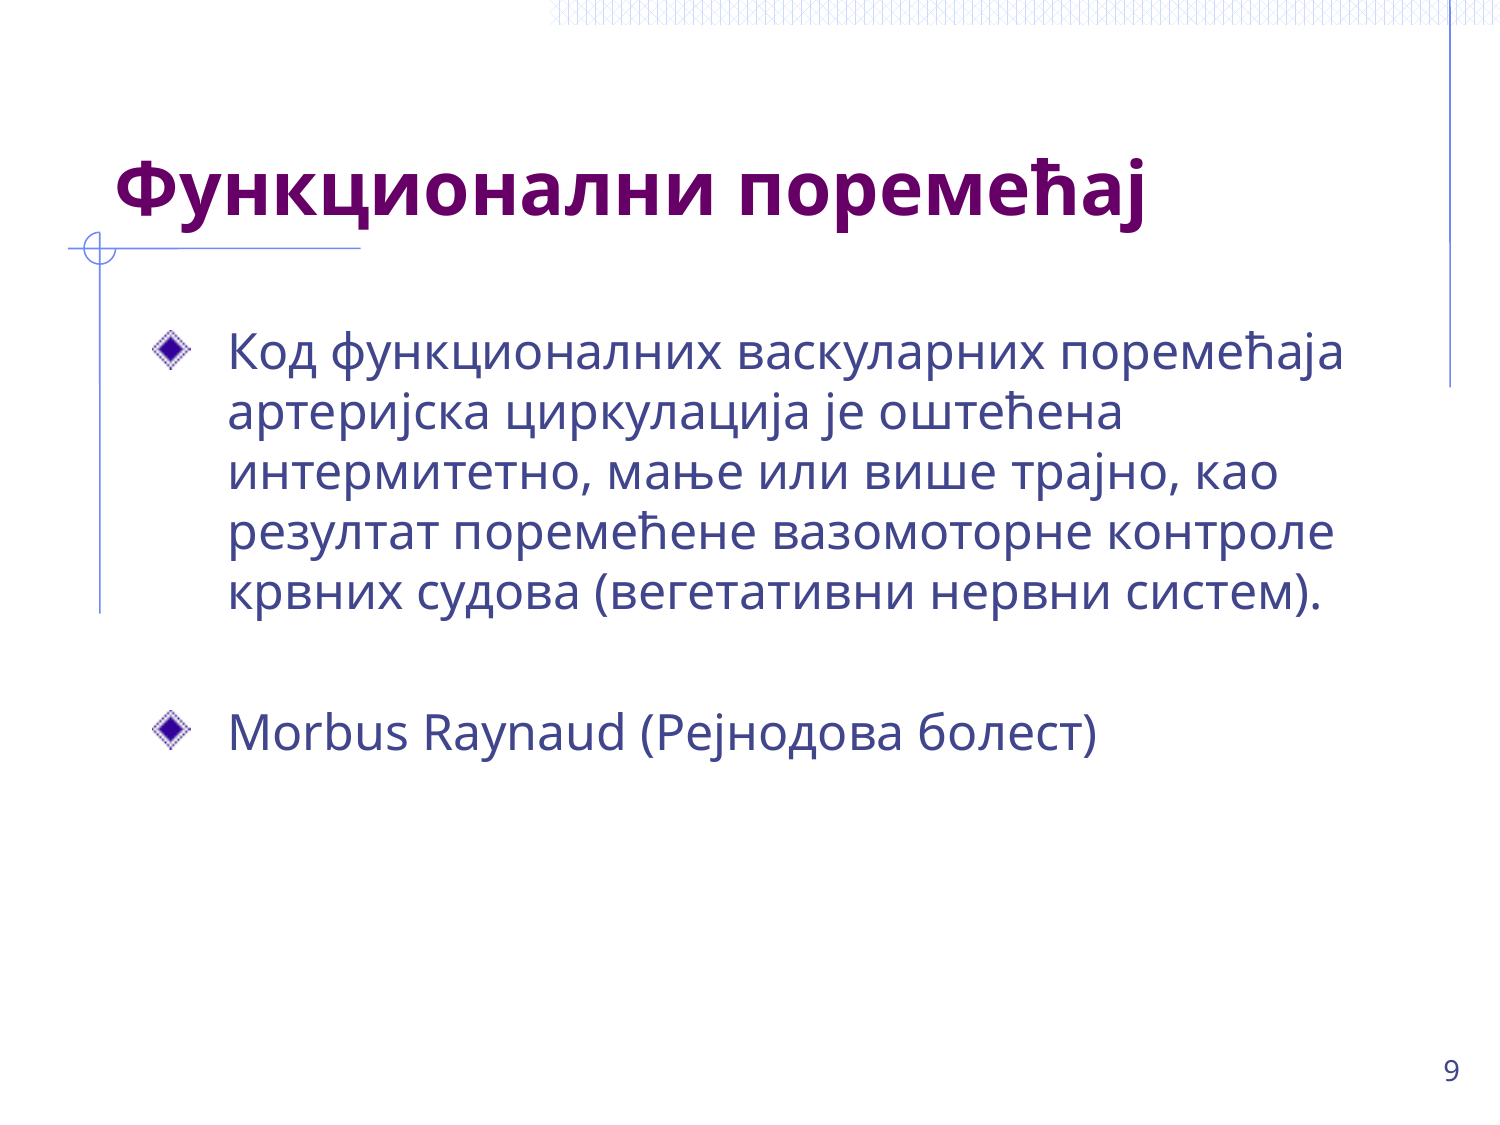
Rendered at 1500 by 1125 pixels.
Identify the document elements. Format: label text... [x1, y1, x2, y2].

picture [152, 710, 191, 750]
slide_number 9 [1162, 1025, 1475, 1100]
title Функционални поремећај [99, 49, 1376, 238]
picture [152, 330, 191, 370]
list Код функционалних васкуларних поремећаја артеријска циркулација је оштећена интермитетно, мање или више трајно, као резултат поремећене вазомоторне контроле крвних судова (вегетативни нервни систем). Morbus Raynaud (Рејнодова болест) [137, 312, 1413, 988]
